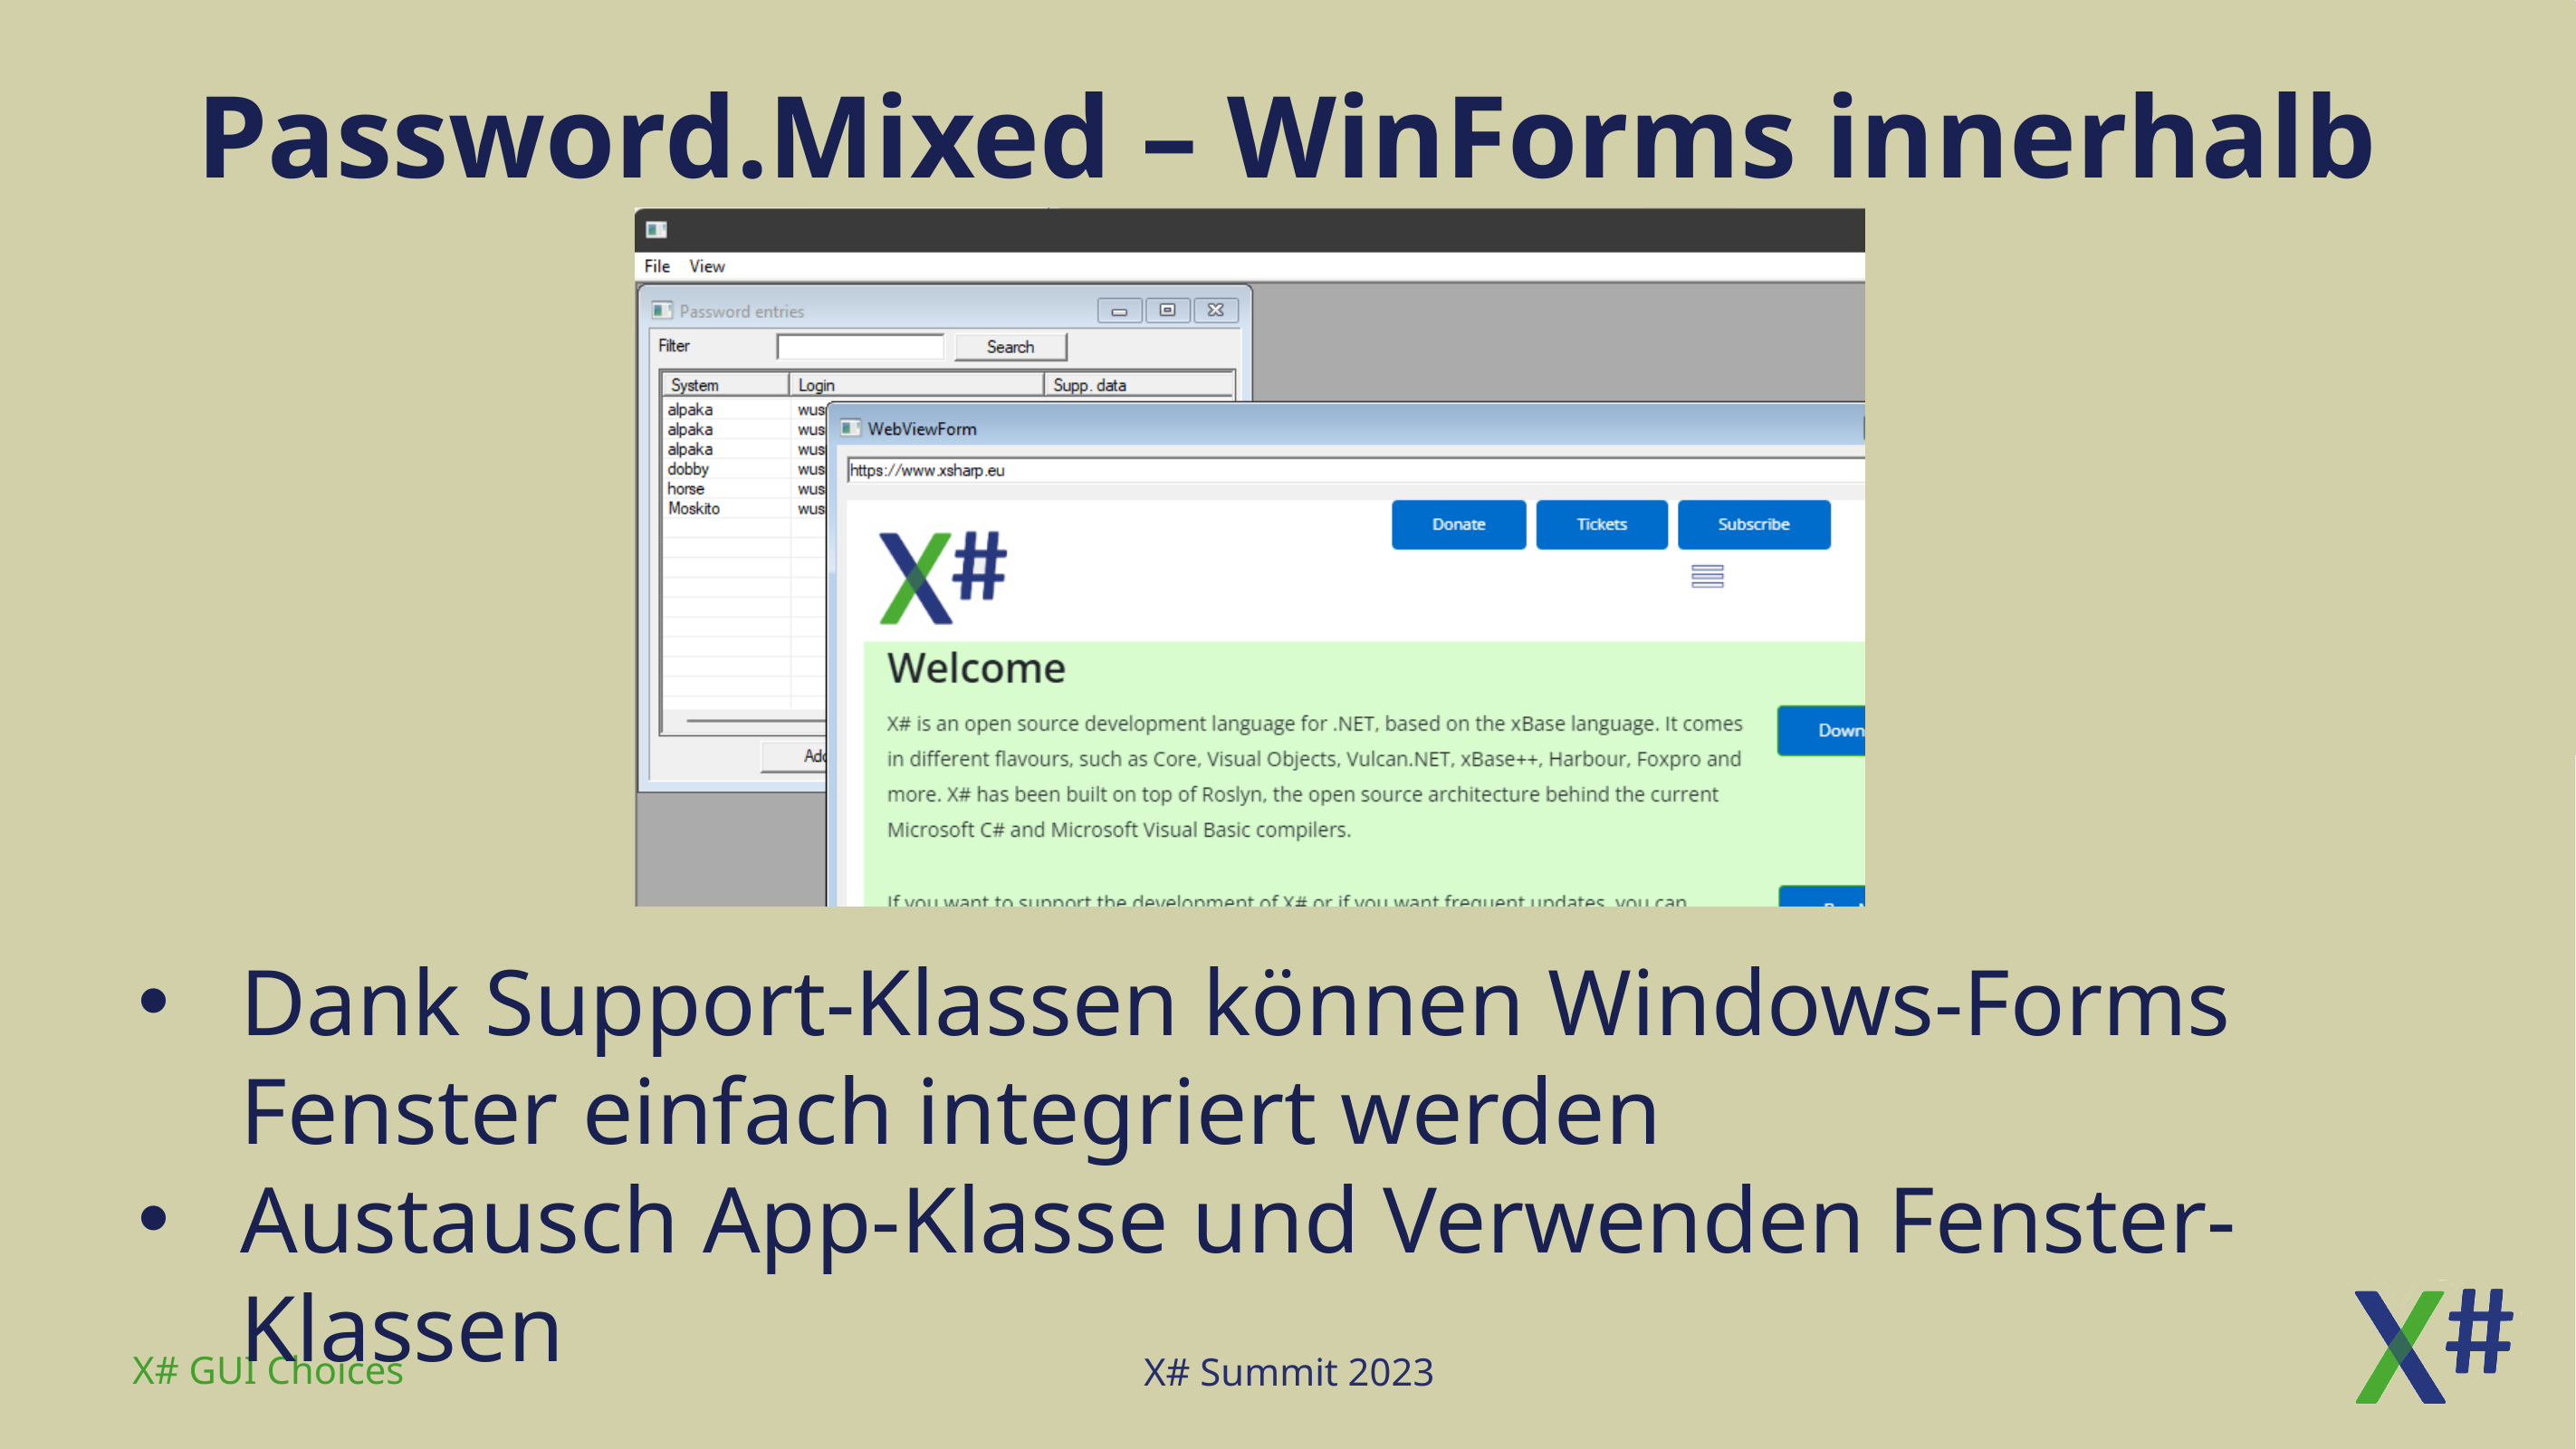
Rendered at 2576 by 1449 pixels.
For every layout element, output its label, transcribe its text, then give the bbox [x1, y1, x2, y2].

picture [2335, 1267, 2536, 1425]
picture [635, 206, 1865, 907]
title Password.Mixed – WinForms innerhalb VOGUI [129, 58, 2447, 211]
text_box Dank Support-Klassen können Windows-Forms Fenster einfach integriert werden Austausch App-Klasse und Verwenden Fenster-Klassen [125, 938, 2443, 1292]
